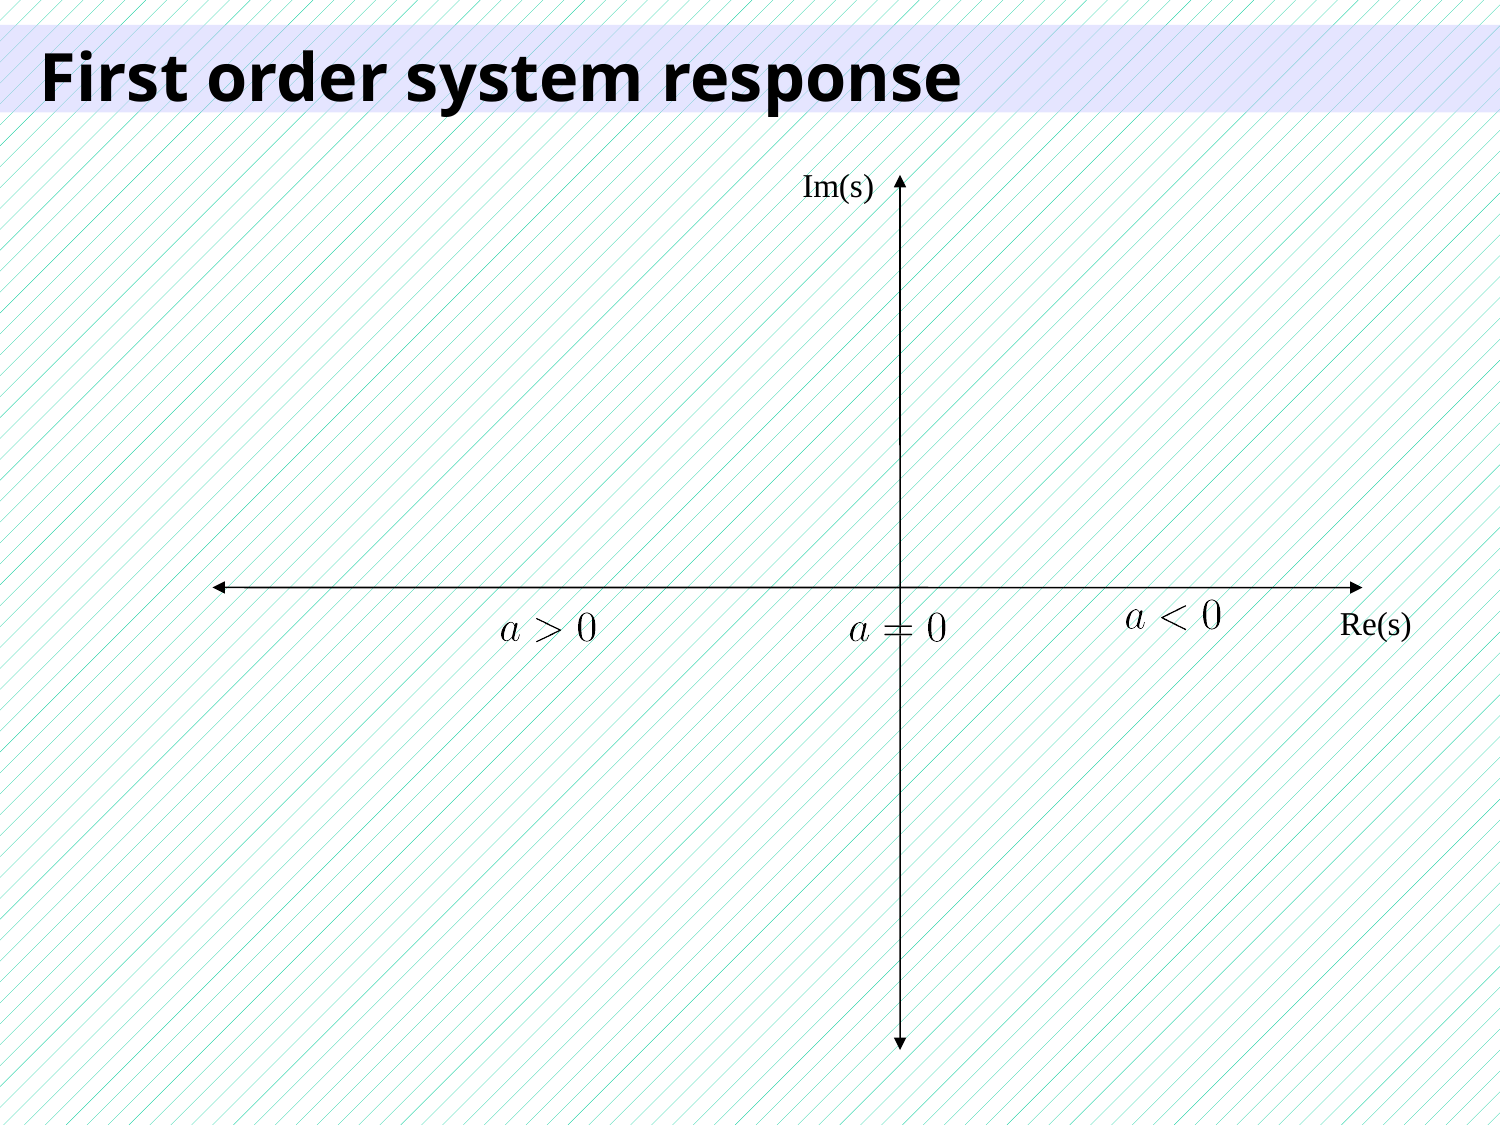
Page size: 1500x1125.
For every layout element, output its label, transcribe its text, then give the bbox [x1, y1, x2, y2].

picture [1124, 599, 1222, 634]
text_box Im(s) [787, 157, 938, 212]
text_box [893, 650, 907, 1051]
picture [849, 612, 947, 642]
text_box Re(s) [1324, 594, 1475, 650]
text_box [212, 581, 1363, 594]
title First order system response [24, 24, 1476, 126]
picture [499, 612, 597, 646]
